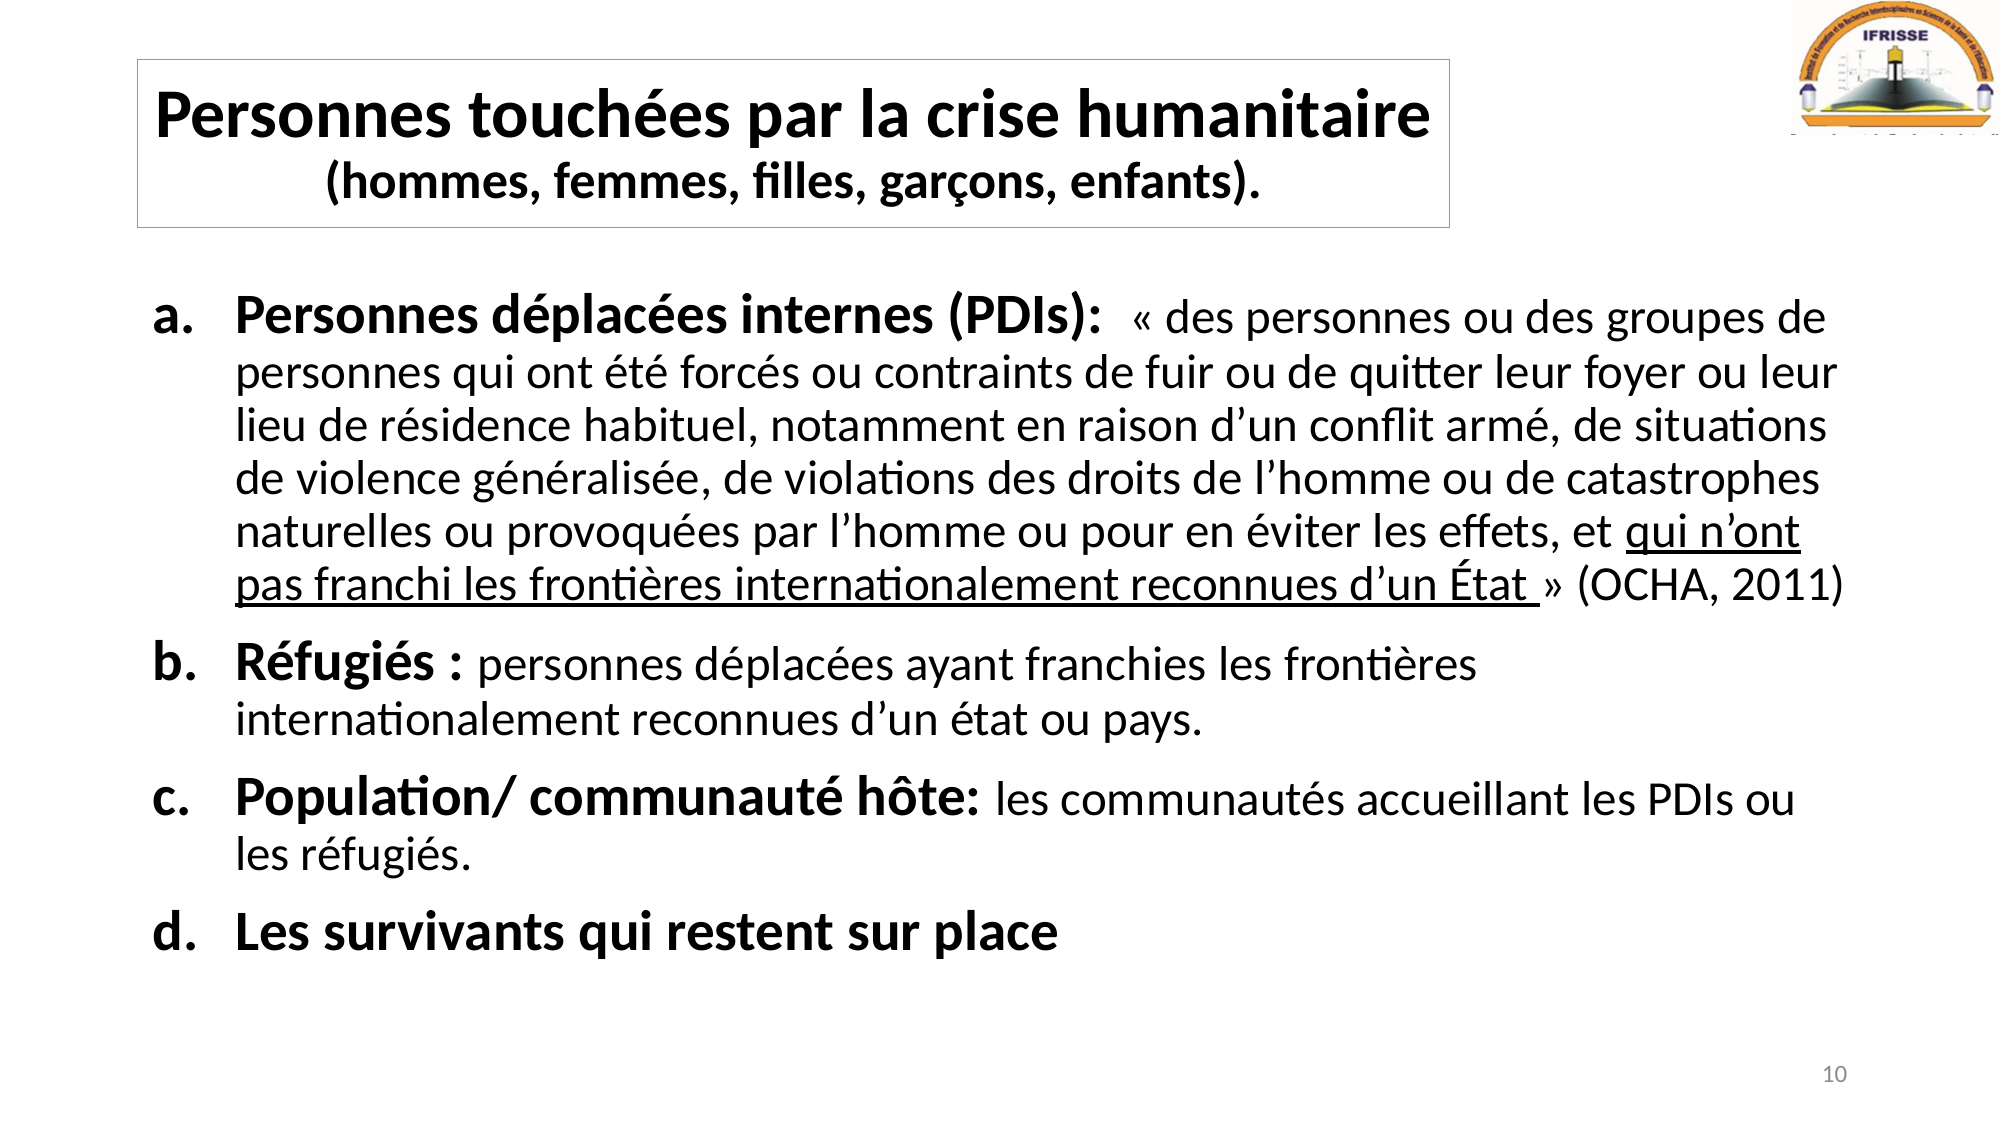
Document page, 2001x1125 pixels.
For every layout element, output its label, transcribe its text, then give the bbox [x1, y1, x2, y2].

title Personnes touchées par la crise humanitaire (hommes, femmes, filles, garçons, enfants). [137, 59, 1450, 228]
picture [1791, 0, 2000, 135]
slide_number 10 [1412, 1042, 1863, 1103]
list Personnes déplacées internes (PDIs): « des personnes ou des groupes de personnes qui ont été forcés ou contraints de fuir ou de quitter leur foyer ou leur lieu de résidence habituel, notamment en raison d’un conflit armé, de situations de violence généralisée, de violations des droits de l’homme ou de catastrophes naturelles ou provoquées par l’homme ou pour en éviter les effets, et qui n’ont pas franchi les frontières internationalement reconnues d’un État » (OCHA, 2011) Réfugiés : personnes déplacées ayant franchies les frontières internationalement reconnues d’un état ou pays. Population/ communauté hôte: les communautés accueillant les PDIs ou les réfugiés. Les survivants qui restent sur place [137, 277, 1863, 1014]
